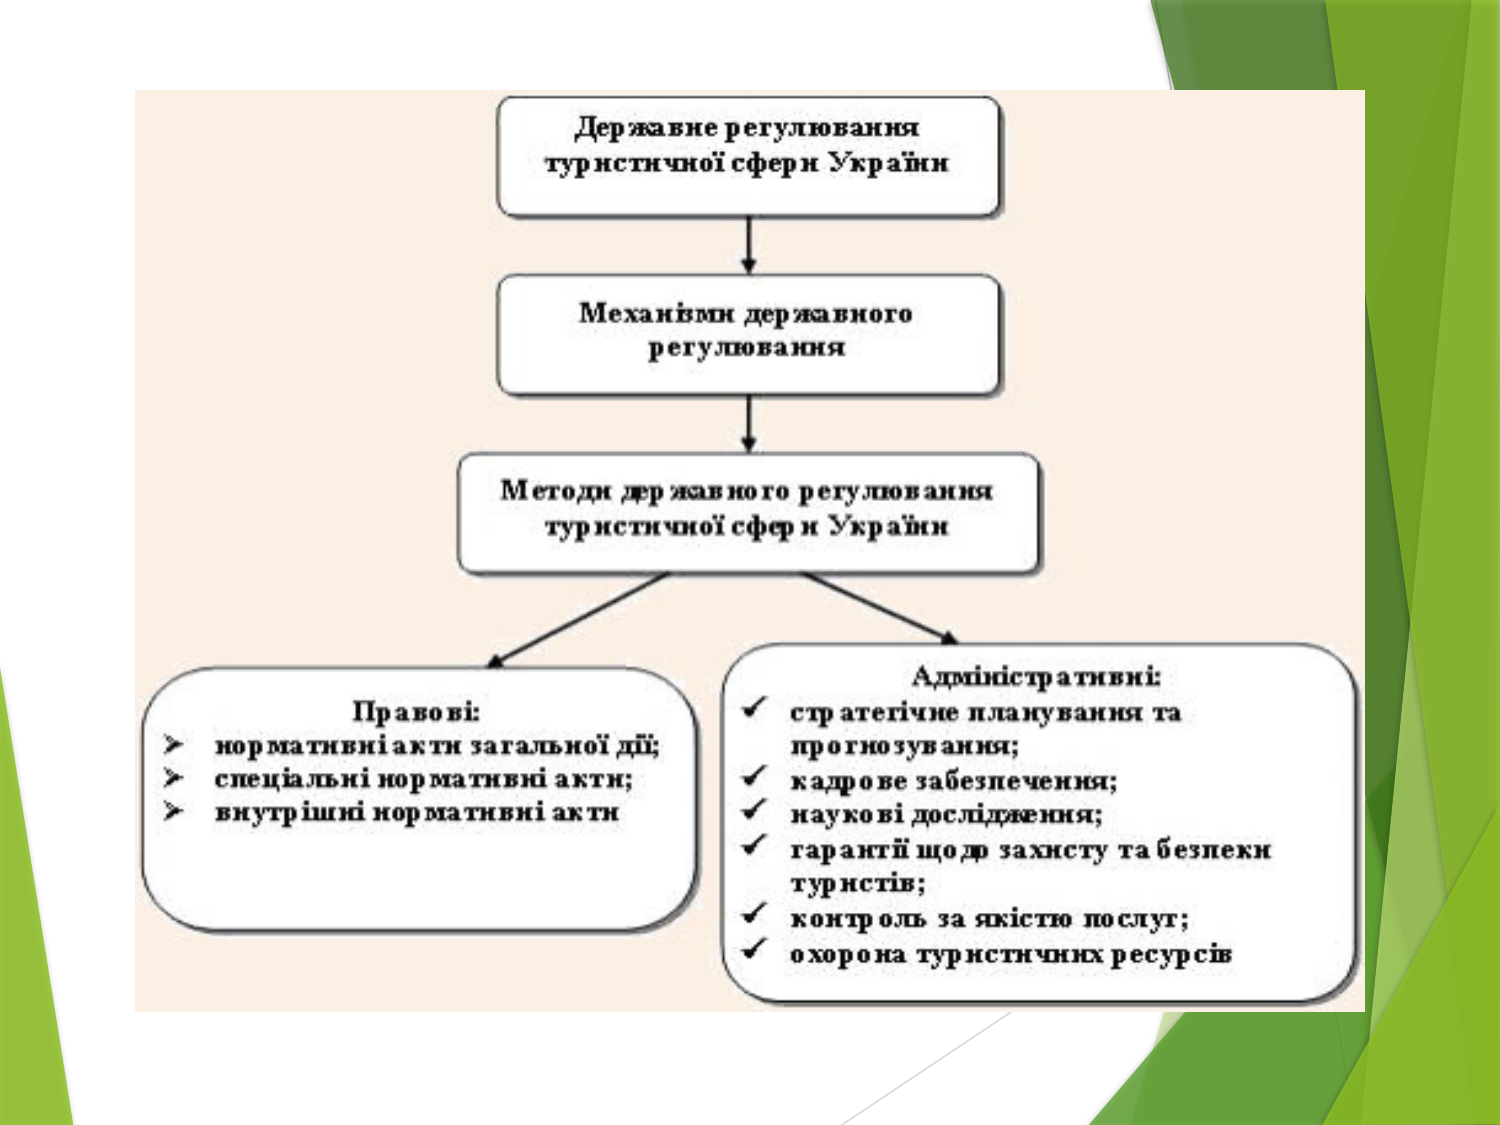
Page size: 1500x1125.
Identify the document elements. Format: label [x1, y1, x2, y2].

list [135, 89, 1365, 1012]
